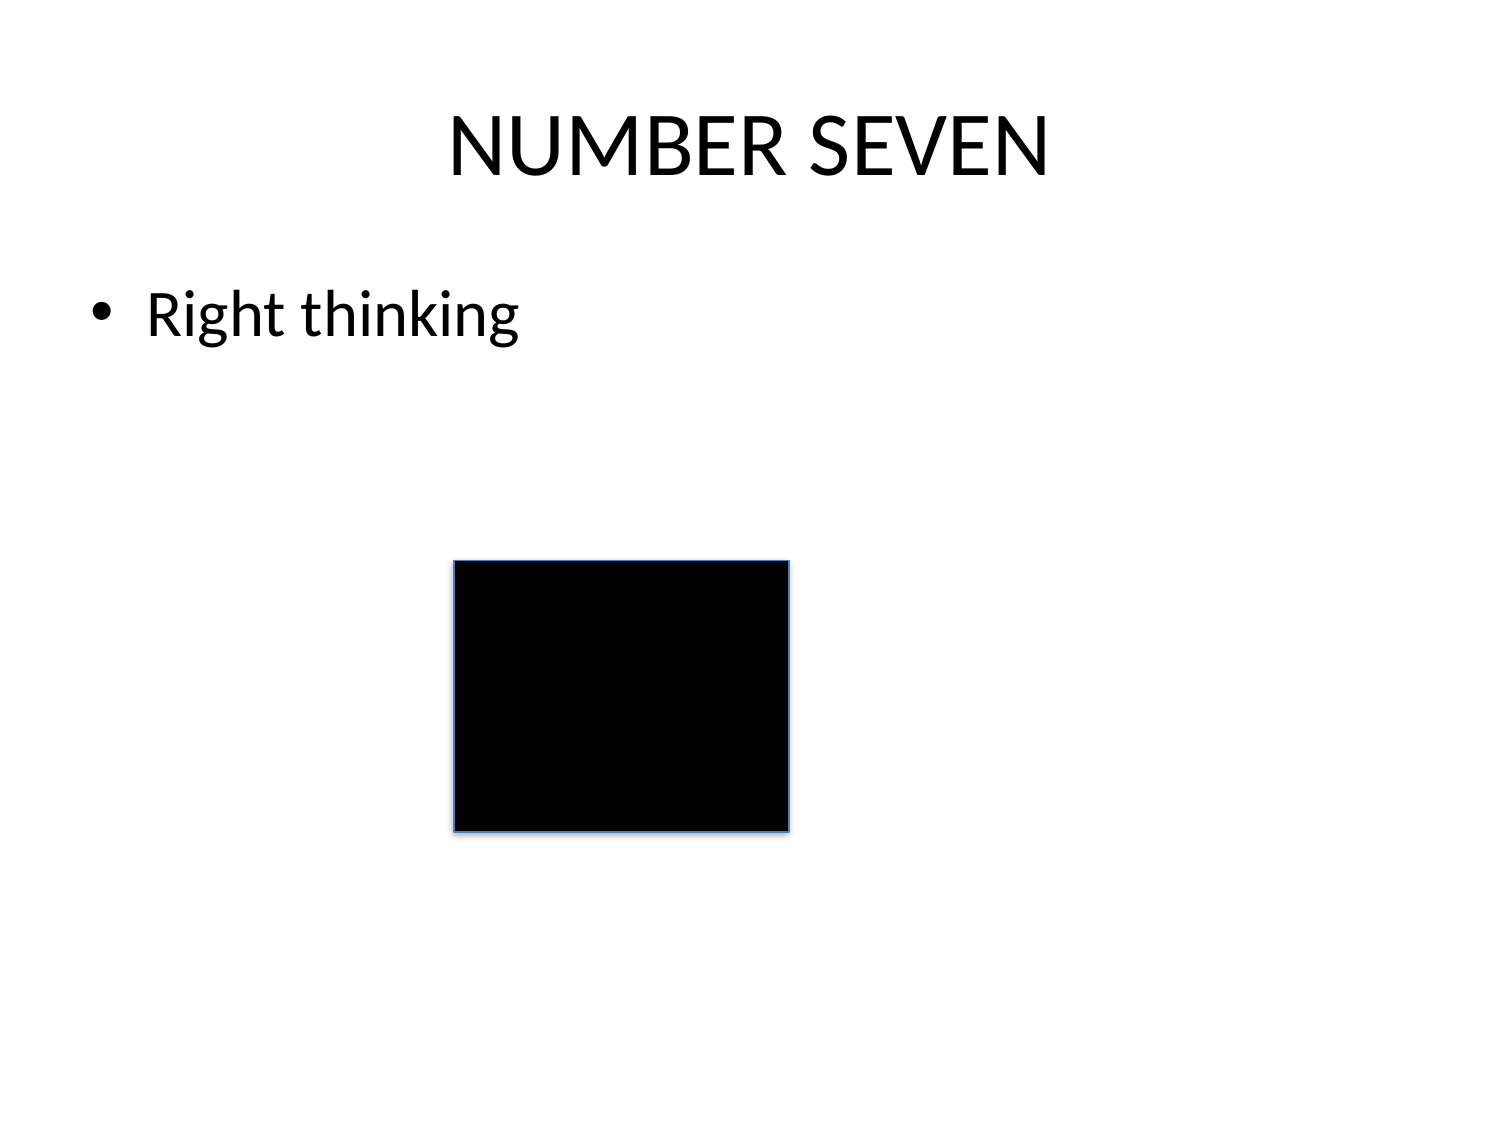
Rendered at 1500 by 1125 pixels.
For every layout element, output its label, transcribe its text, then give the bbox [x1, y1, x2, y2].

title NUMBER SEVEN [75, 45, 1425, 233]
text_box [453, 560, 790, 833]
list Right thinking [75, 262, 1425, 373]
